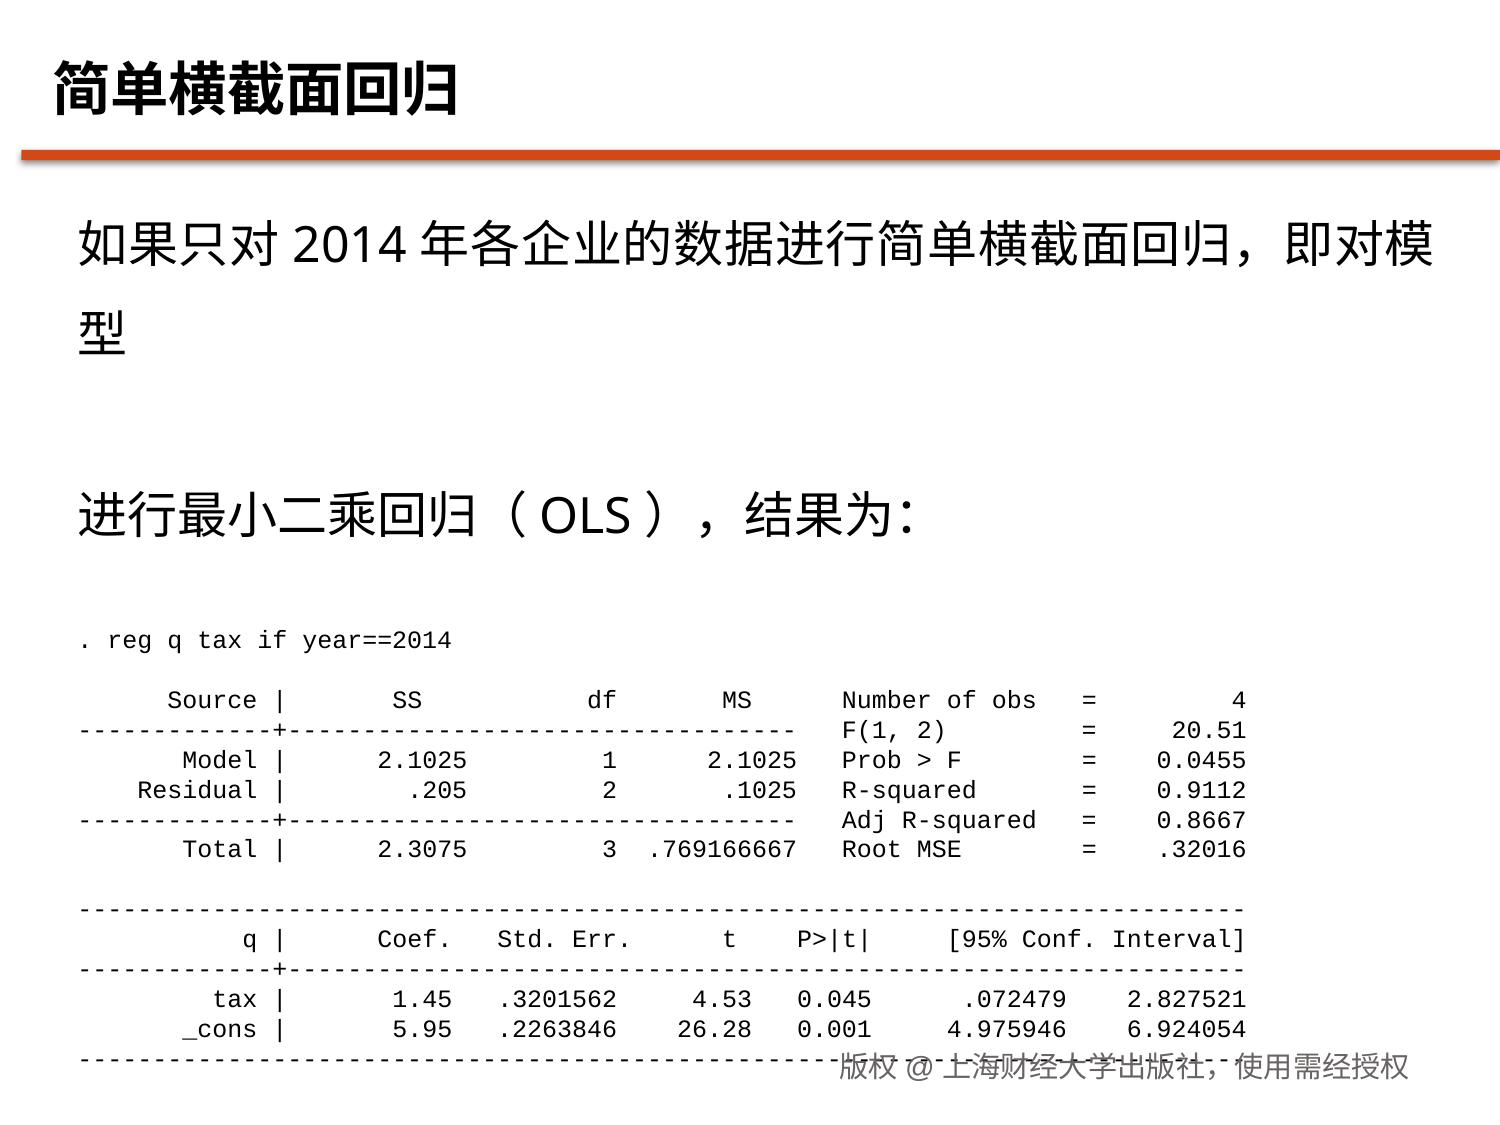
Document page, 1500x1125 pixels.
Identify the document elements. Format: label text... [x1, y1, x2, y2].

footer 版权@上海财经大学出版社，使用需经授权 [825, 1028, 1475, 1104]
title 简单横截面回归 [37, 50, 1425, 138]
